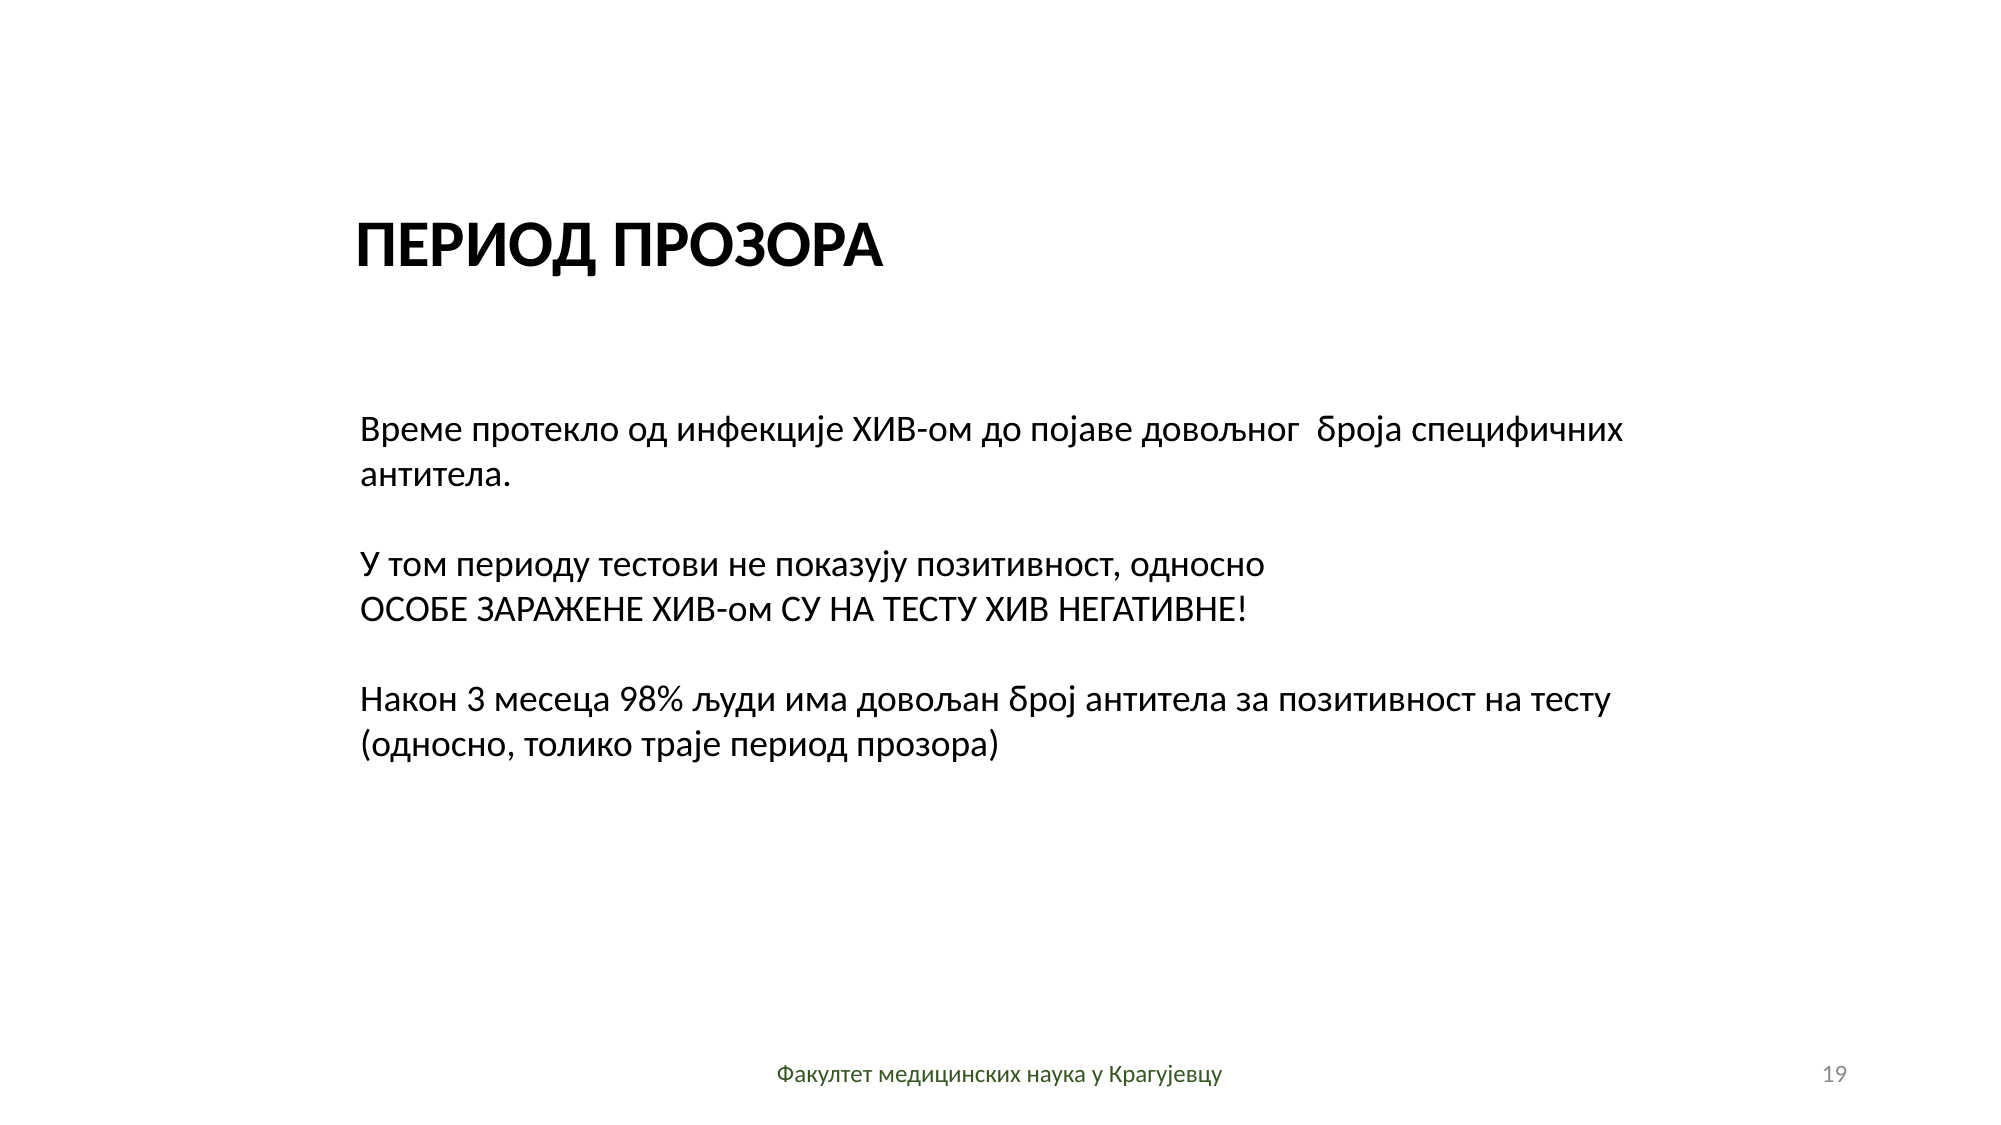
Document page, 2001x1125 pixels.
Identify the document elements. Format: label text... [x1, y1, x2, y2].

slide_number 19 [1412, 1042, 1863, 1103]
text_box ПЕРИОД ПРОЗОРА [340, 192, 900, 288]
text_box Време протекло од инфекције ХИВ-ом до појаве довољног броја специфичних антитела. У том периоду тестови не показују позитивност, односно ОСОБЕ ЗАРАЖЕНЕ ХИВ-ом СУ НА ТЕСТУ ХИВ НЕГАТИВНЕ! Након 3 месеца 98% људи има довољан број антитела за позитивност на тесту (односно, толико траје период прозора) [345, 397, 1649, 772]
footer Факултет медицинских наука у Крагујевцу [662, 1042, 1338, 1103]
